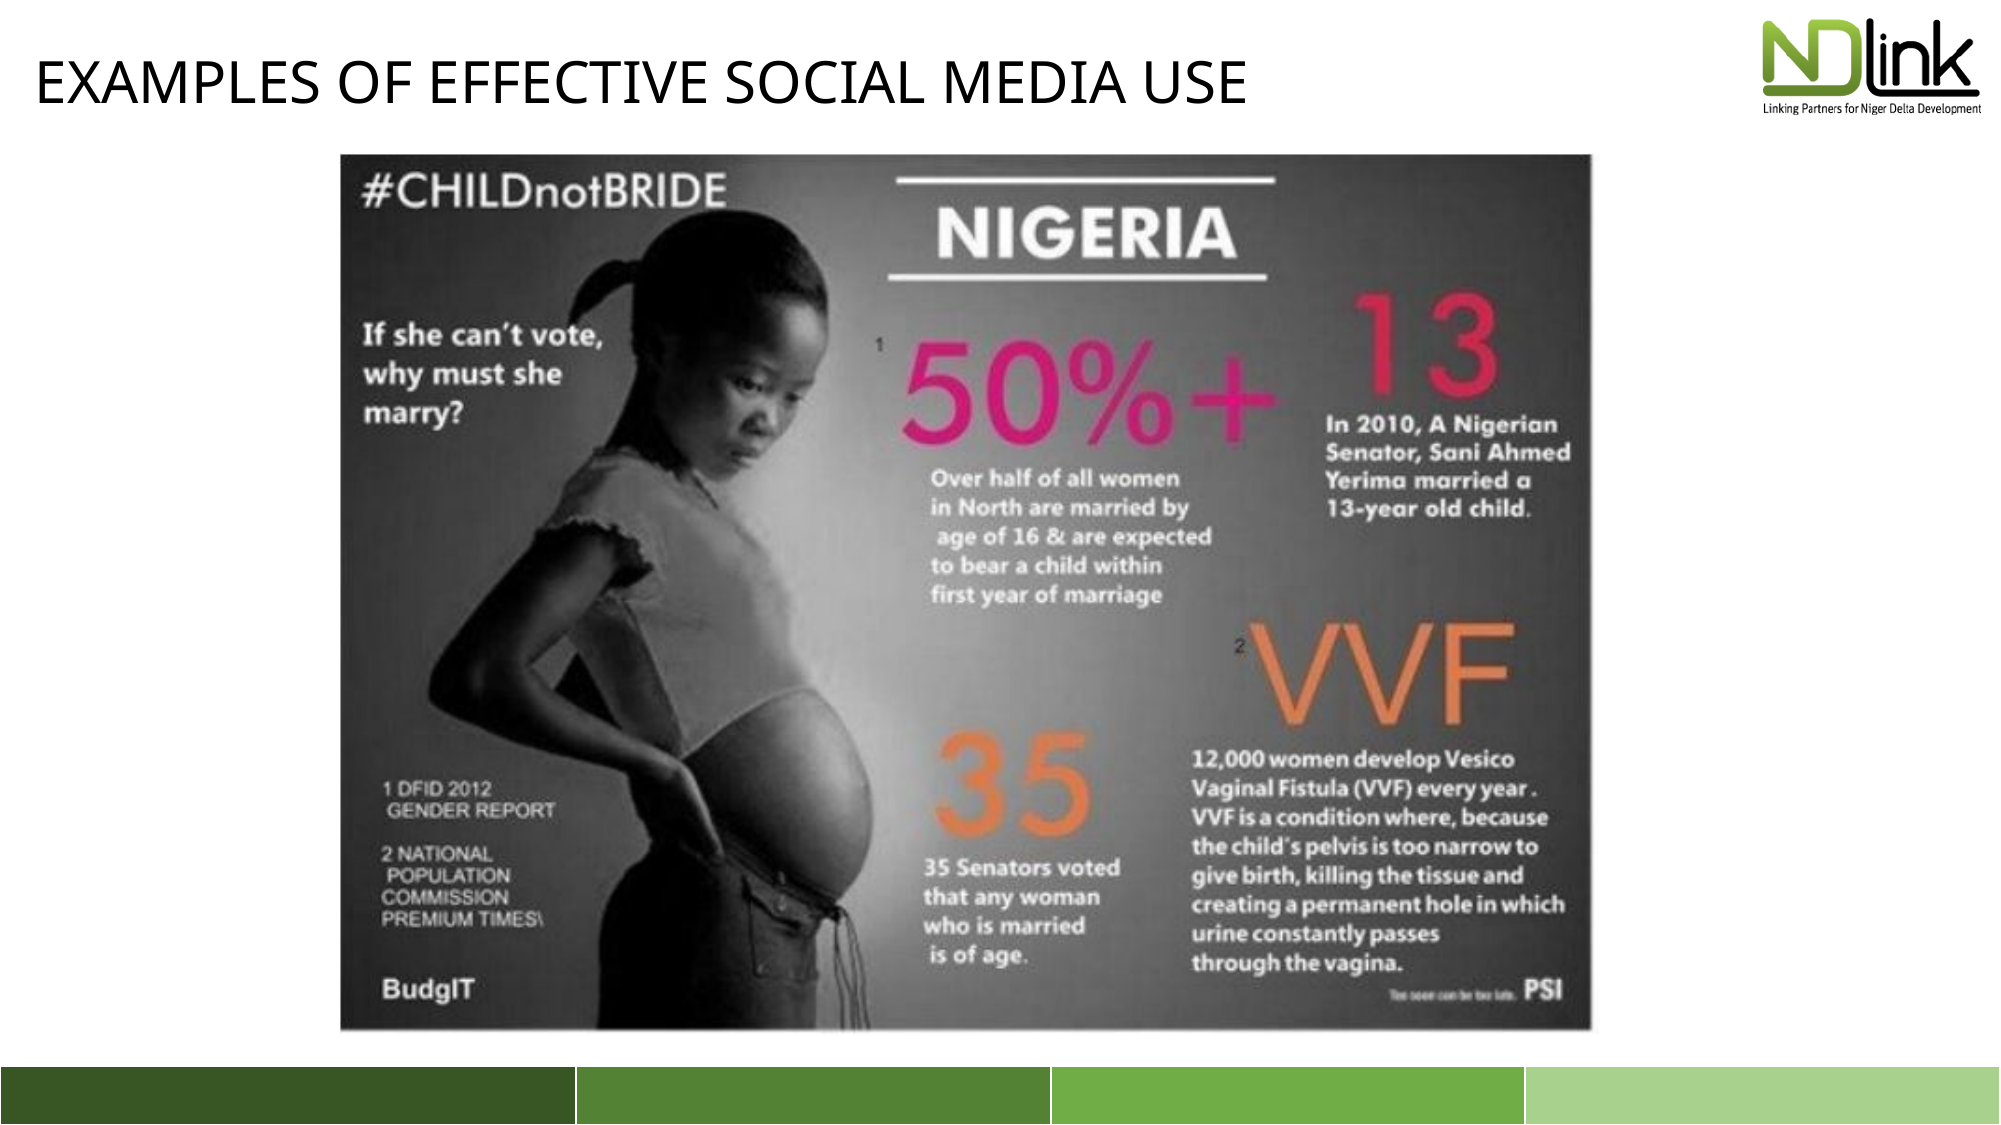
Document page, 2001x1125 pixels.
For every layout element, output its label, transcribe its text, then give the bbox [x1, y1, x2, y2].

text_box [0, 1065, 2000, 1125]
picture [339, 153, 1600, 1036]
picture [1762, 0, 1981, 115]
text_box EXAMPLES OF EFFECTIVE SOCIAL MEDIA USE [20, 37, 1682, 123]
